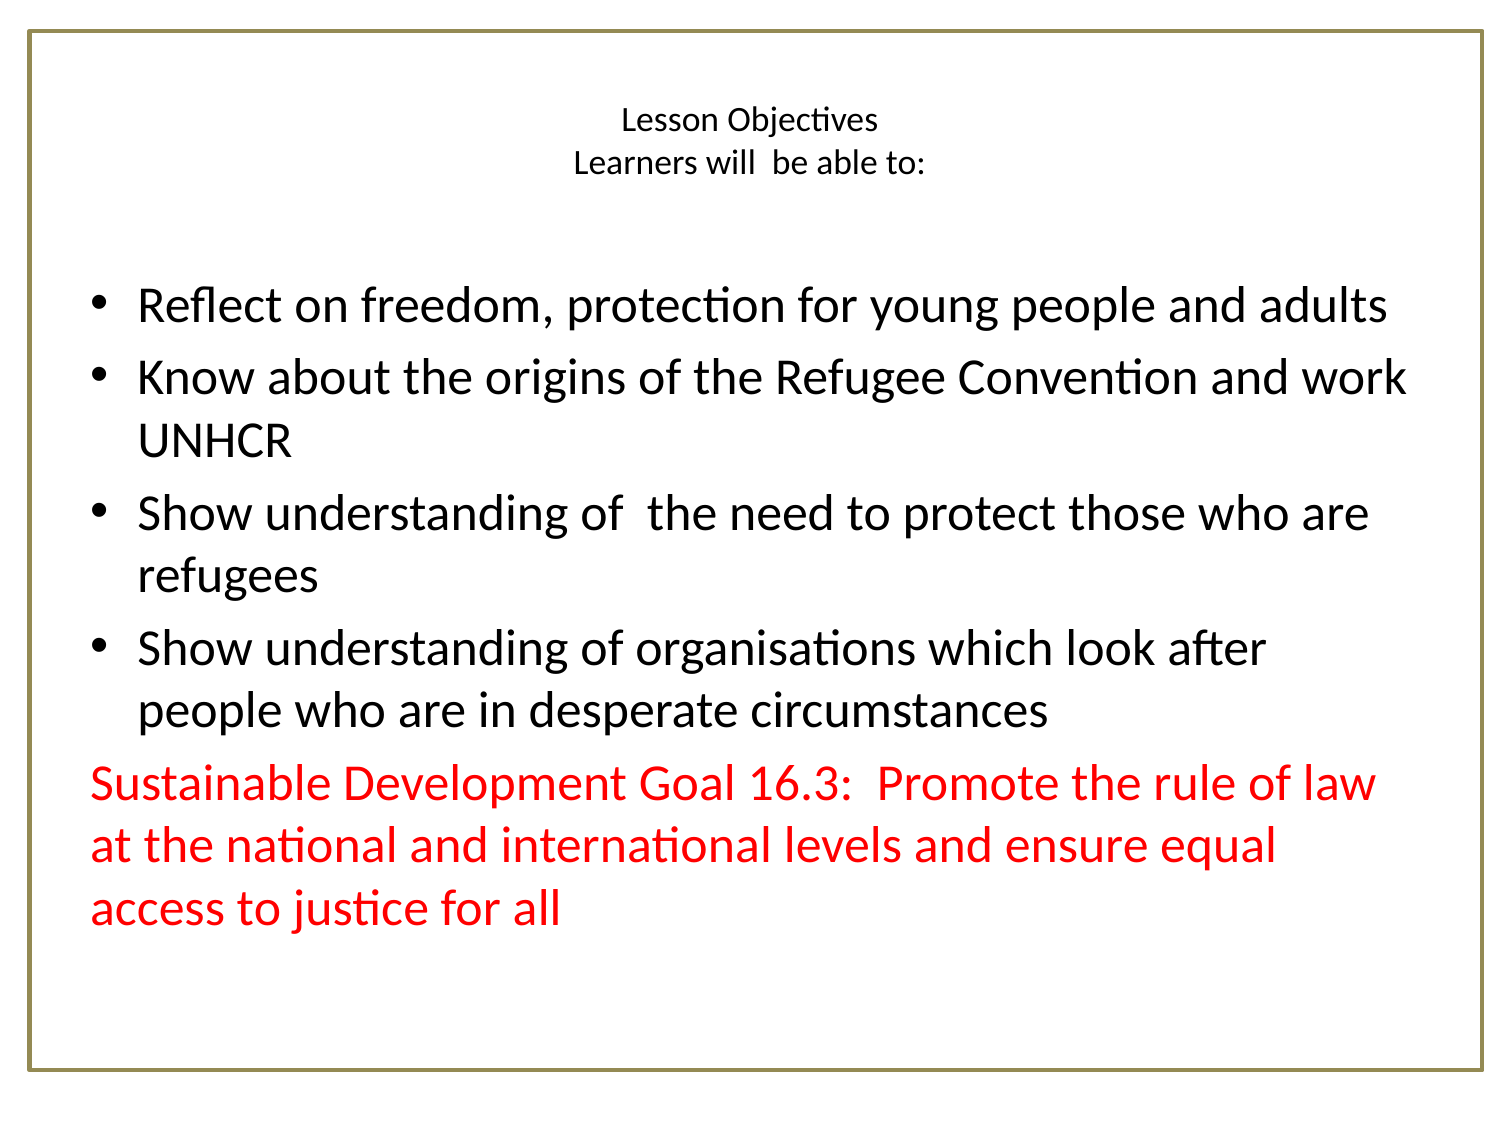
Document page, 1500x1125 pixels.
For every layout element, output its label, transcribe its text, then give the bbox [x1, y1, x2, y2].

text_box [27, 29, 1484, 1072]
list Reflect on freedom, protection for young people and adults Know about the origins of the Refugee Convention and work UNHCR Show understanding of the need to protect those who are refugees Show understanding of organisations which look after people who are in desperate circumstances Sustainable Development Goal 16.3: Promote the rule of law at the national and international levels and ensure equal access to justice for all [75, 262, 1425, 1005]
title Lesson Objectives Learners will be able to: [75, 45, 1425, 233]
